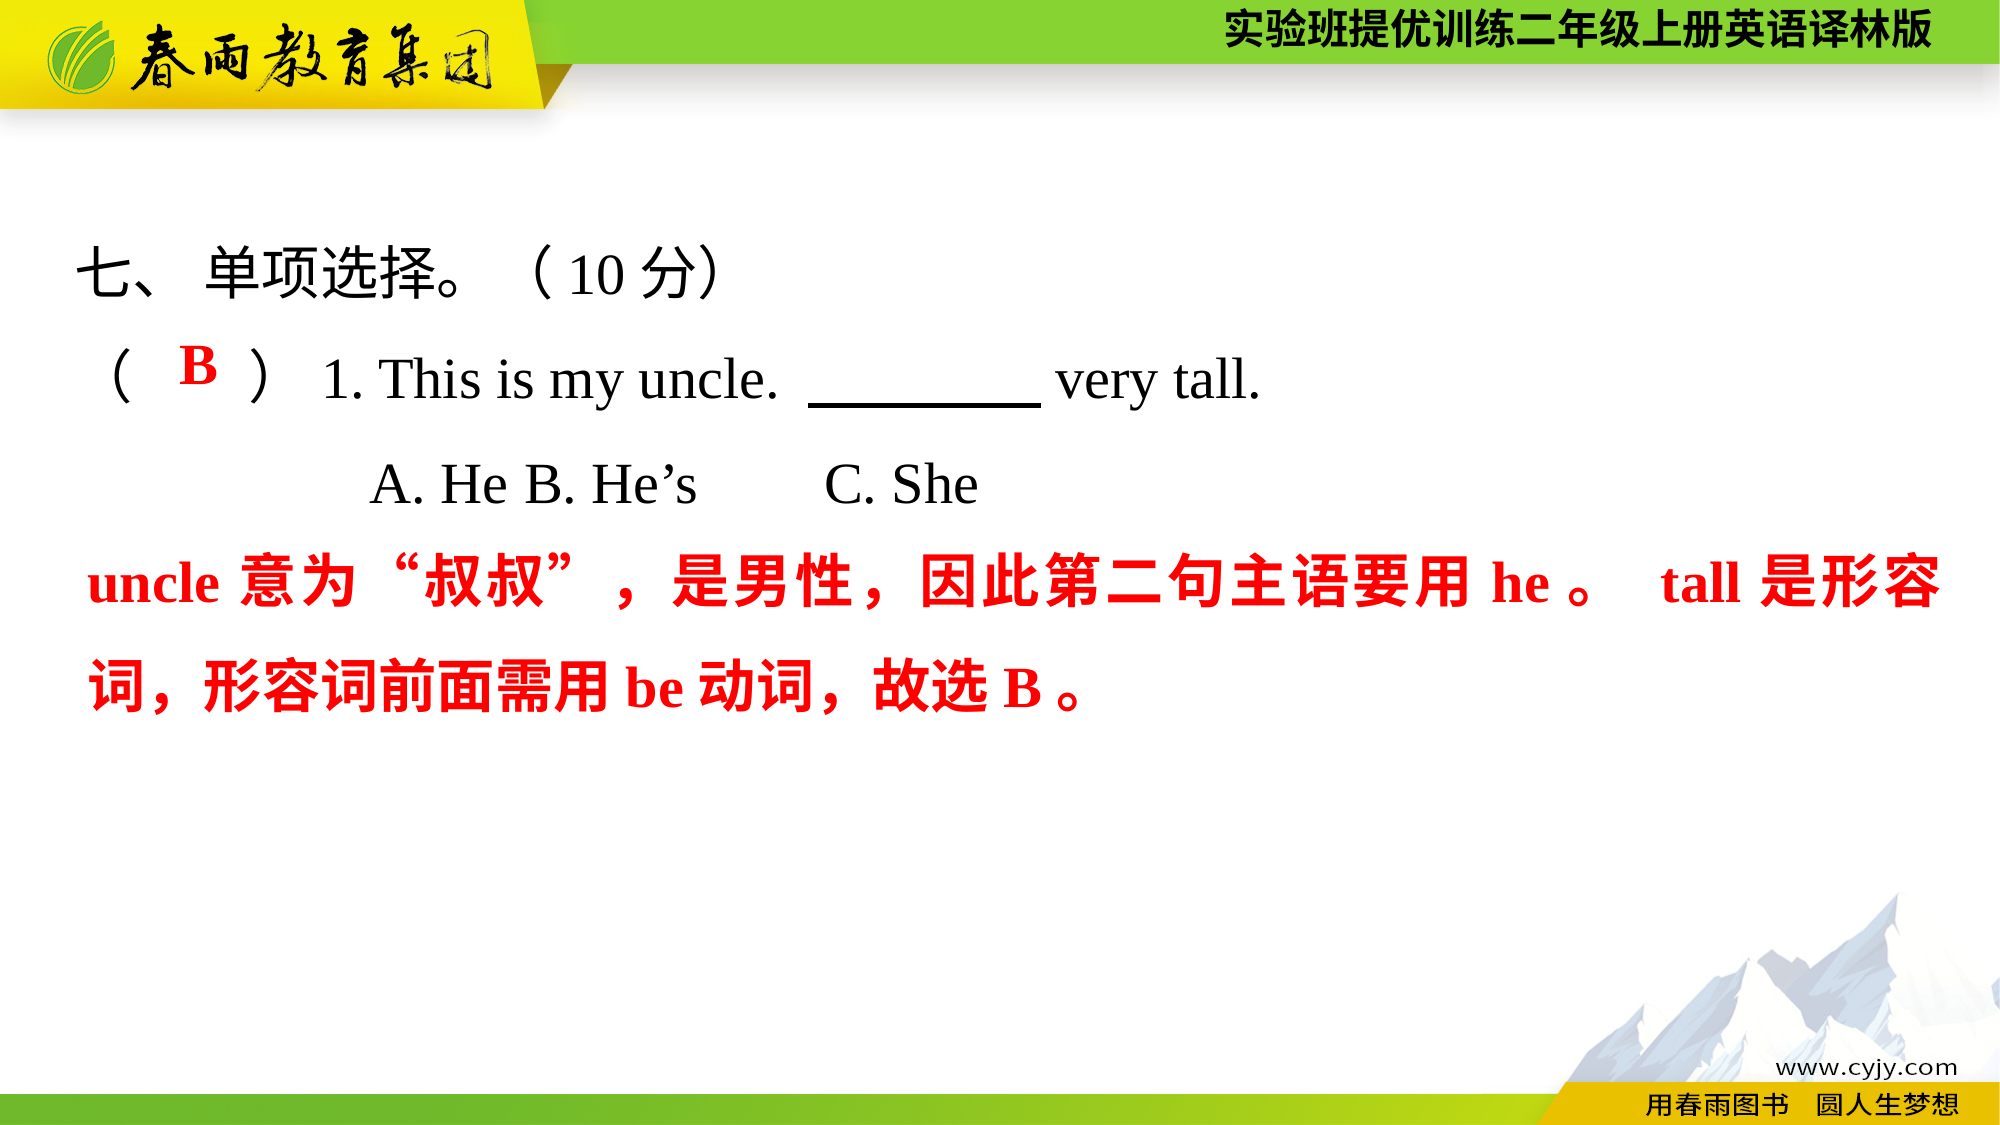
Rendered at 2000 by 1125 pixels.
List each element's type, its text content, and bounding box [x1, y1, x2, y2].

picture [0, 0, 2000, 1125]
text_box B [164, 318, 233, 404]
text_box uncle意为“叔叔”，是男性，因此第二句主语要用he。 tall是形容词，形容词前面需用be动词，故选B。 [72, 502, 1957, 728]
list 七、 单项选择。（10分） （ ）1. This is my uncle. very tall. A. He B. He’s C. She [59, 193, 1944, 527]
